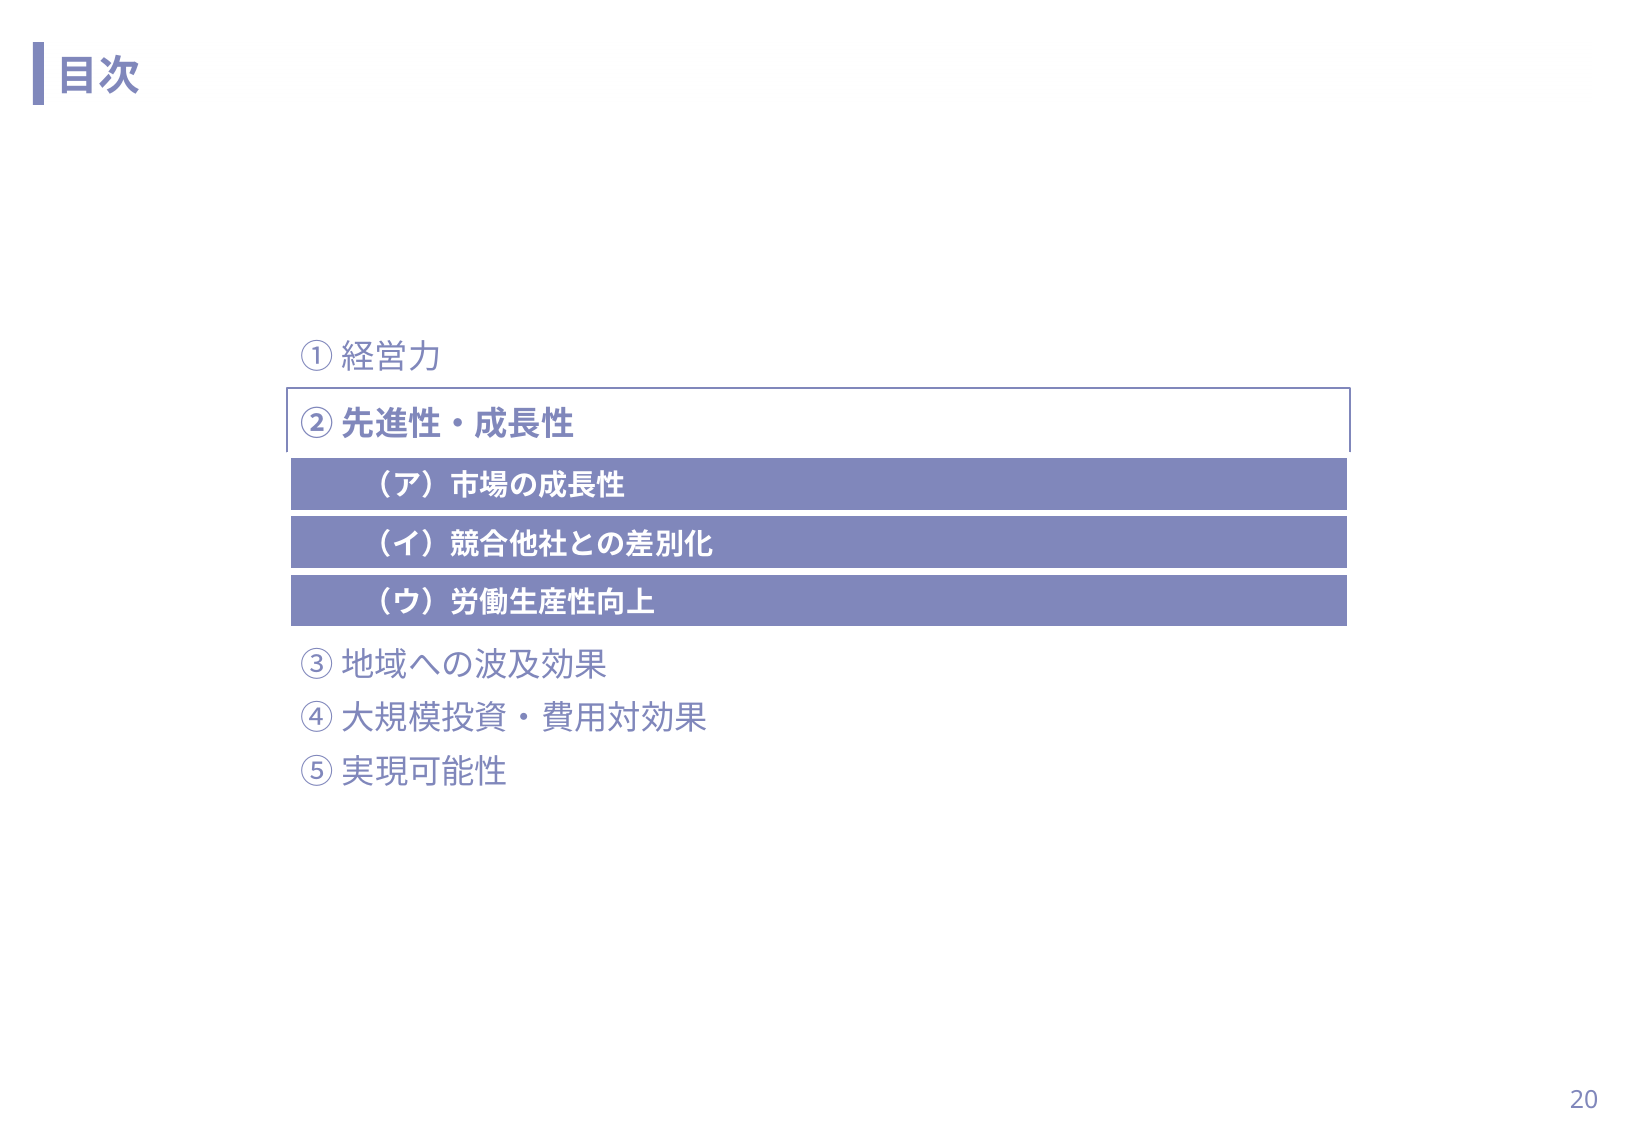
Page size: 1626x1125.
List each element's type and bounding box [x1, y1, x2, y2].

text_box [0, 0, 1625, 1125]
